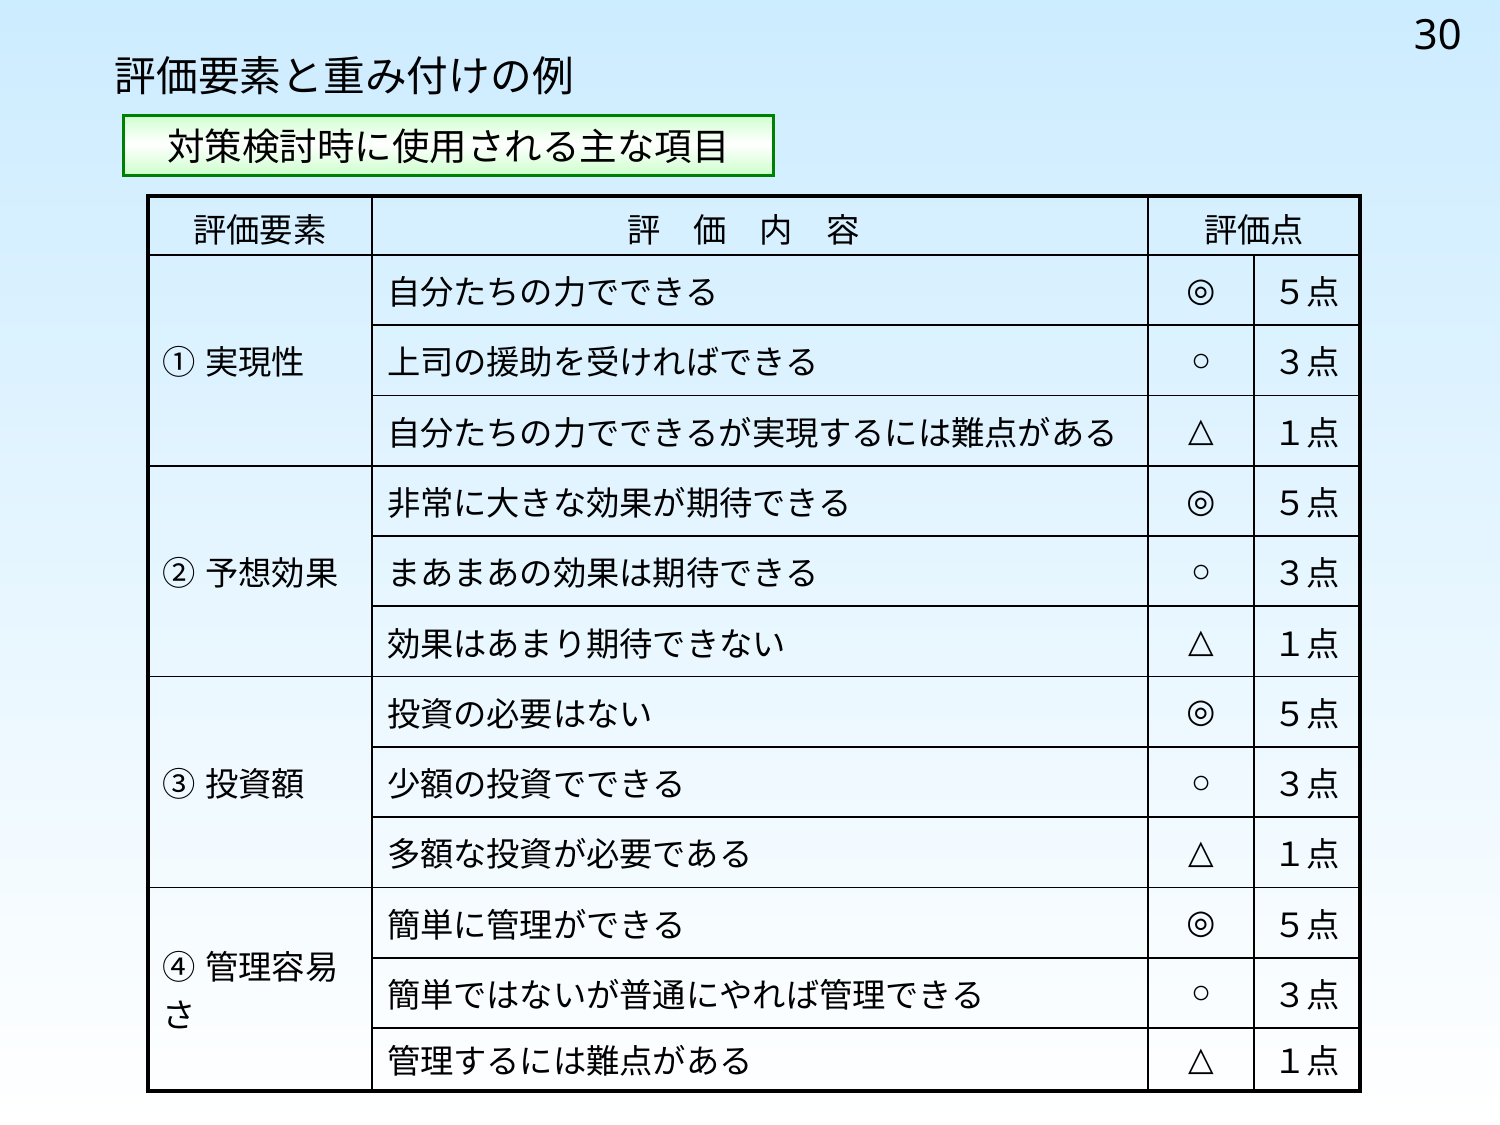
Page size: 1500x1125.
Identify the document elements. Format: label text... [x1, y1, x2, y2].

table_cell ③投資額 [150, 677, 371, 887]
table_cell 少額の投資でできる [373, 748, 1147, 816]
table_cell ◎ [1149, 256, 1253, 324]
table_header 評価要素 [150, 198, 371, 254]
table_cell ３点 [1255, 748, 1358, 816]
table_header 評価点 [1149, 198, 1358, 254]
table_cell ５点 [1255, 677, 1358, 746]
table_cell １点 [1255, 607, 1358, 676]
table_cell まあまあの効果は期待できる [373, 537, 1147, 605]
table_cell 効果はあまり期待できない [373, 607, 1147, 676]
table_cell 上司の援助を受ければできる [373, 326, 1147, 395]
table_cell △ [1149, 818, 1253, 887]
table_cell ○ [1149, 537, 1253, 605]
table_cell △ [1149, 396, 1253, 465]
table_cell 自分たちの力でできるが実現するには難点がある [373, 396, 1147, 465]
table_cell １点 [1255, 396, 1358, 465]
table_cell ④管理容易さ [150, 888, 371, 1089]
table_cell 自分たちの力でできる [373, 256, 1147, 324]
table_cell ５点 [1255, 256, 1358, 324]
table_cell １点 [1255, 1029, 1358, 1089]
table_cell 多額な投資が必要である [373, 818, 1147, 887]
table_cell 簡単に管理ができる [373, 888, 1147, 957]
table_cell ◎ [1149, 467, 1253, 535]
table_cell ５点 [1255, 888, 1358, 957]
table_cell ②予想効果 [150, 467, 371, 676]
text_box 評価要素と重み付けの例 [99, 42, 600, 108]
table_cell △ [1149, 607, 1253, 676]
table_cell ３点 [1255, 537, 1358, 605]
table_cell ○ [1149, 959, 1253, 1027]
table_cell 簡単ではないが普通にやれば管理できる [373, 959, 1147, 1027]
table_cell ①実現性 [150, 256, 371, 465]
table_cell 管理するには難点がある [373, 1029, 1147, 1089]
table_cell ◎ [1149, 677, 1253, 746]
table_header 評 価 内 容 [373, 198, 1147, 254]
text_box 対策検討時に使用される主な項目 [123, 115, 774, 176]
table_cell ３点 [1255, 326, 1358, 395]
table_cell 投資の必要はない [373, 677, 1147, 746]
text_box 30 [1376, 0, 1500, 65]
table_cell ３点 [1255, 959, 1358, 1027]
table_cell 非常に大きな効果が期待できる [373, 467, 1147, 535]
table_cell ○ [1149, 748, 1253, 816]
table_cell １点 [1255, 818, 1358, 887]
table_cell ○ [1149, 326, 1253, 395]
table_cell △ [1149, 1029, 1253, 1089]
table_cell ◎ [1149, 888, 1253, 957]
table_cell ５点 [1255, 467, 1358, 535]
